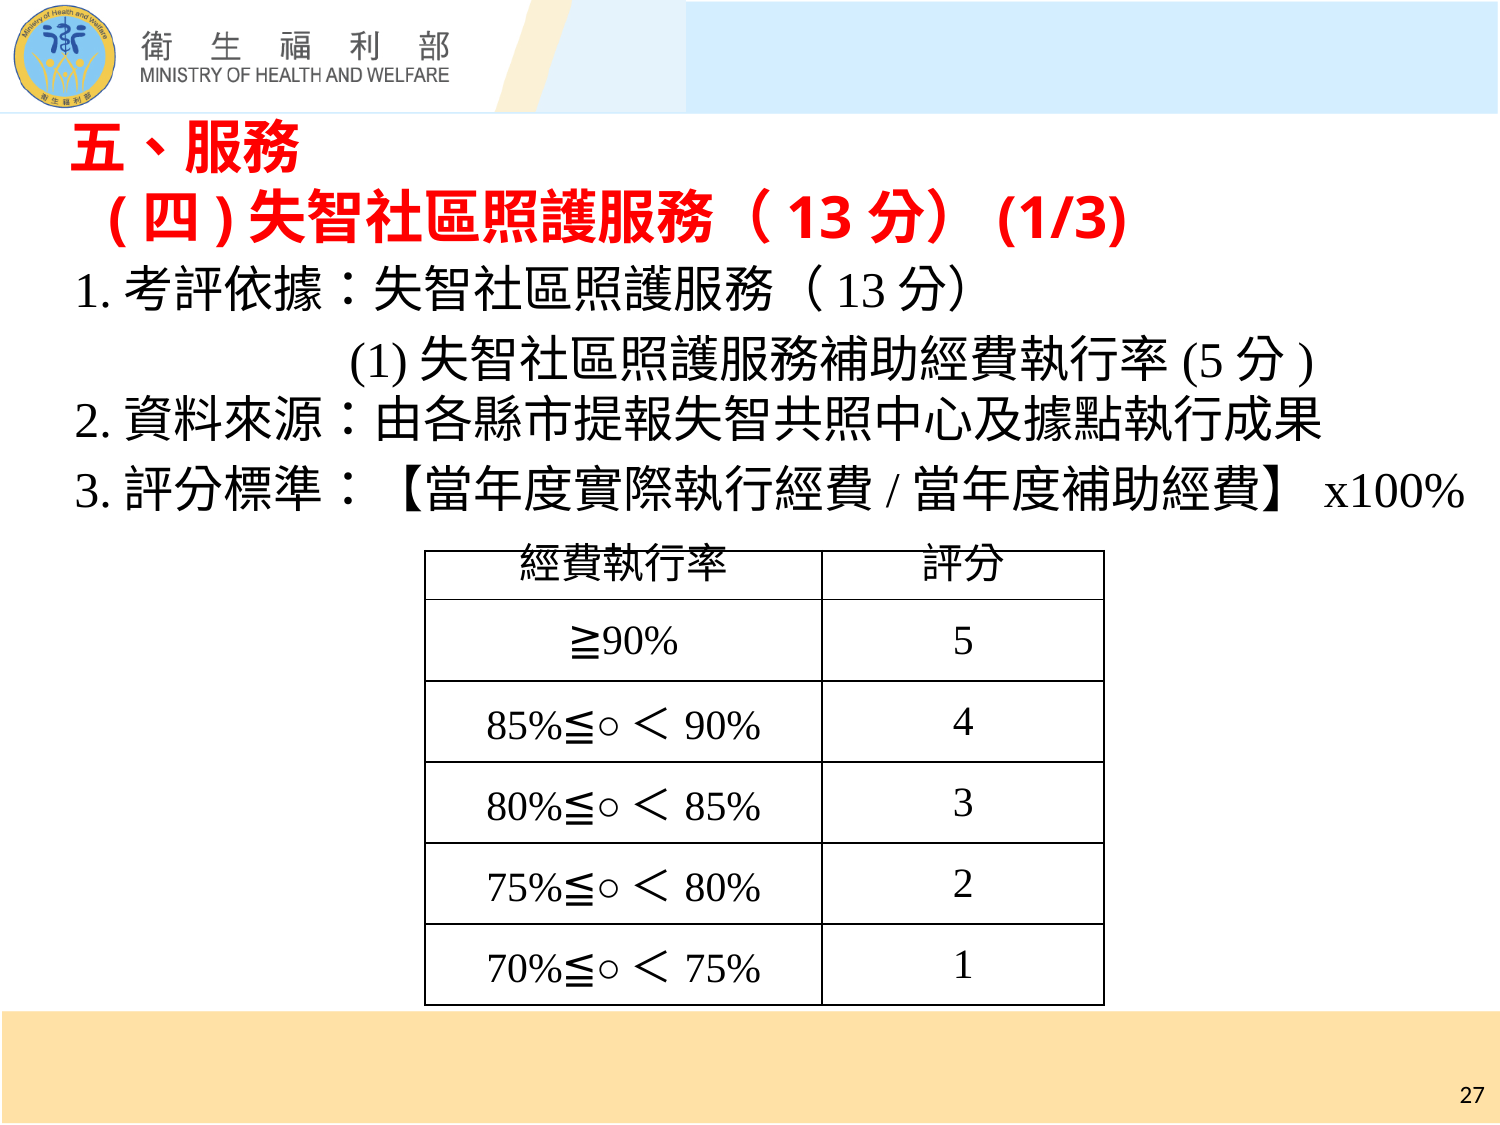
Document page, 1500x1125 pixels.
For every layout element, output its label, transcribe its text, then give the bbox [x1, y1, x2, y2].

table_cell 85%≦○＜90% [426, 682, 821, 761]
table_cell 5 [823, 600, 1103, 680]
table_header 評分 [823, 552, 1103, 599]
table_cell 80%≦○＜85% [426, 763, 821, 842]
slide_number 27 [1374, 1063, 1500, 1124]
table_cell 3 [823, 763, 1103, 842]
table_cell 1 [823, 925, 1103, 1004]
table_cell 4 [823, 682, 1103, 761]
table_header 經費執行率 [426, 552, 821, 599]
table_cell ≧90% [426, 600, 821, 680]
table_cell 2 [823, 844, 1103, 923]
title 五、服務 (四)失智社區照護服務（13分）(1/3) [53, 127, 1500, 249]
list 1.考評依據：失智社區照護服務（13分） (1)失智社區照護服務補助經費執行率(5分) 2.資料來源：由各縣市提報失智共照中心及據點執行成果 3.評分標準：【當年度實際執行經費/當年度補助經費】x100% [41, 249, 1500, 965]
table_cell 70%≦○＜75% [426, 925, 821, 1004]
picture [0, 0, 686, 112]
table_cell 75%≦○＜80% [426, 844, 821, 923]
